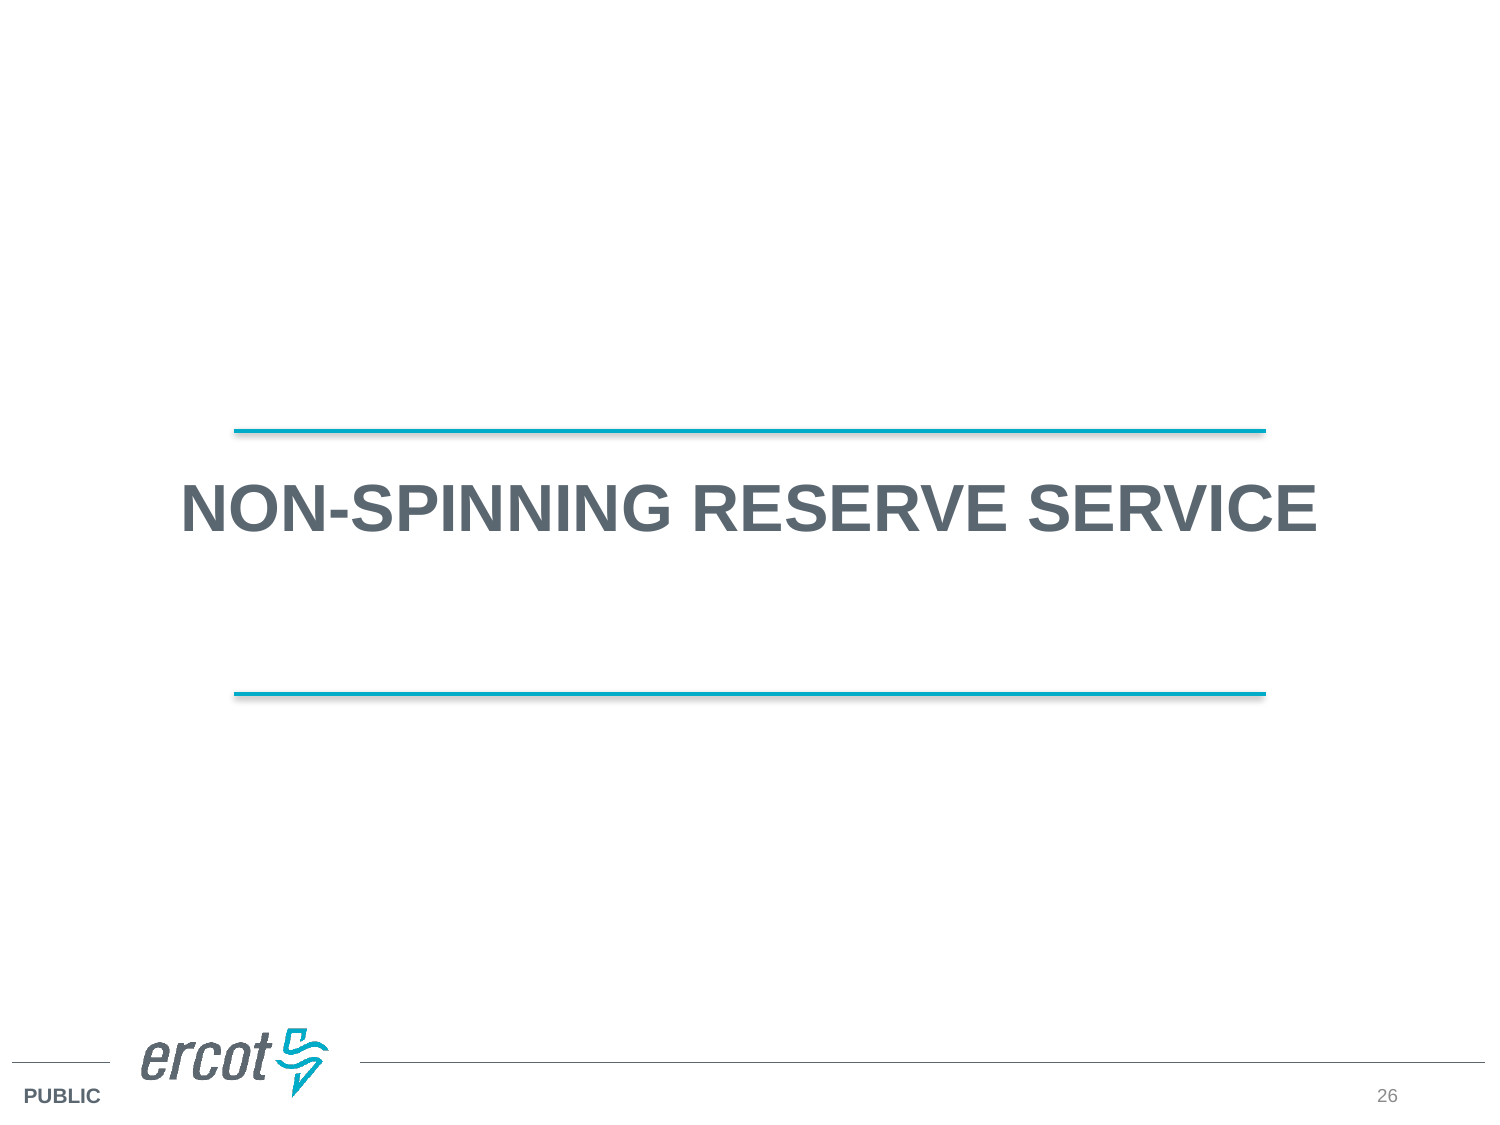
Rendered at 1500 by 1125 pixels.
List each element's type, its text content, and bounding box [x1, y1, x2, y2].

list Non-Spinning Reserve Service [126, 457, 1374, 655]
slide_number 26 [1350, 1077, 1425, 1113]
picture [137, 1024, 332, 1100]
